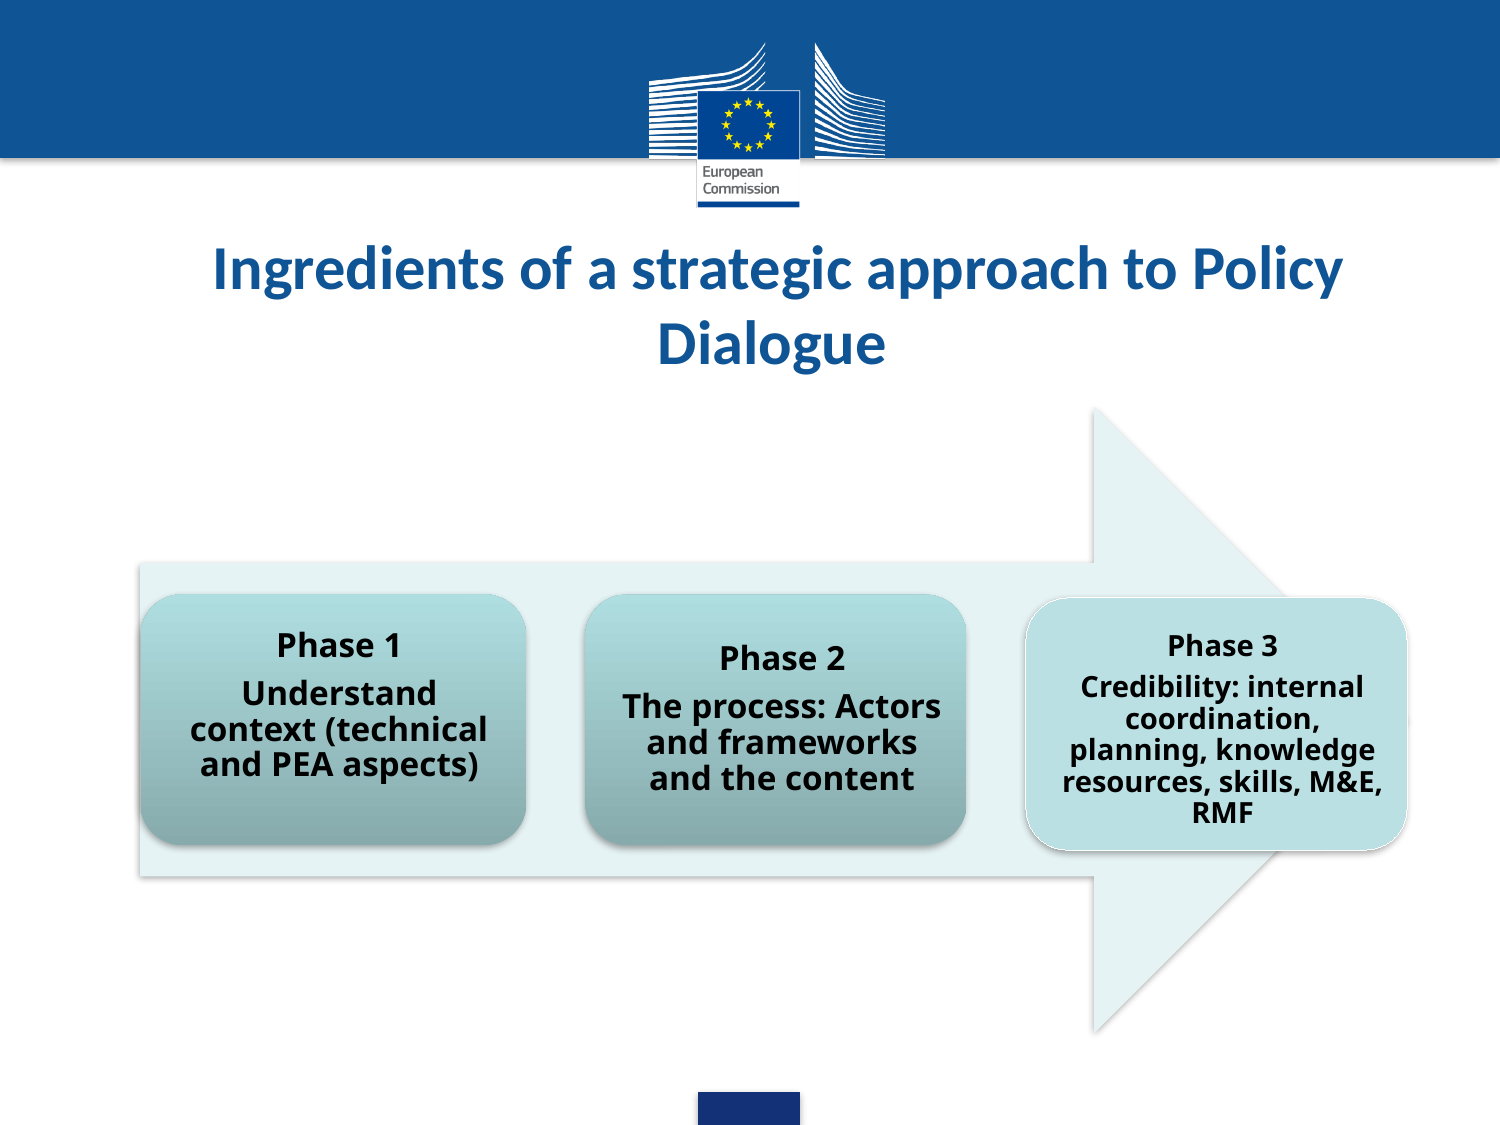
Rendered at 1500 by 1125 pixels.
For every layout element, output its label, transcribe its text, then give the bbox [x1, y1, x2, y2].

picture [649, 42, 885, 208]
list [139, 406, 1408, 1034]
title Ingredients of a strategic approach to Policy Dialogue [34, 262, 1466, 342]
